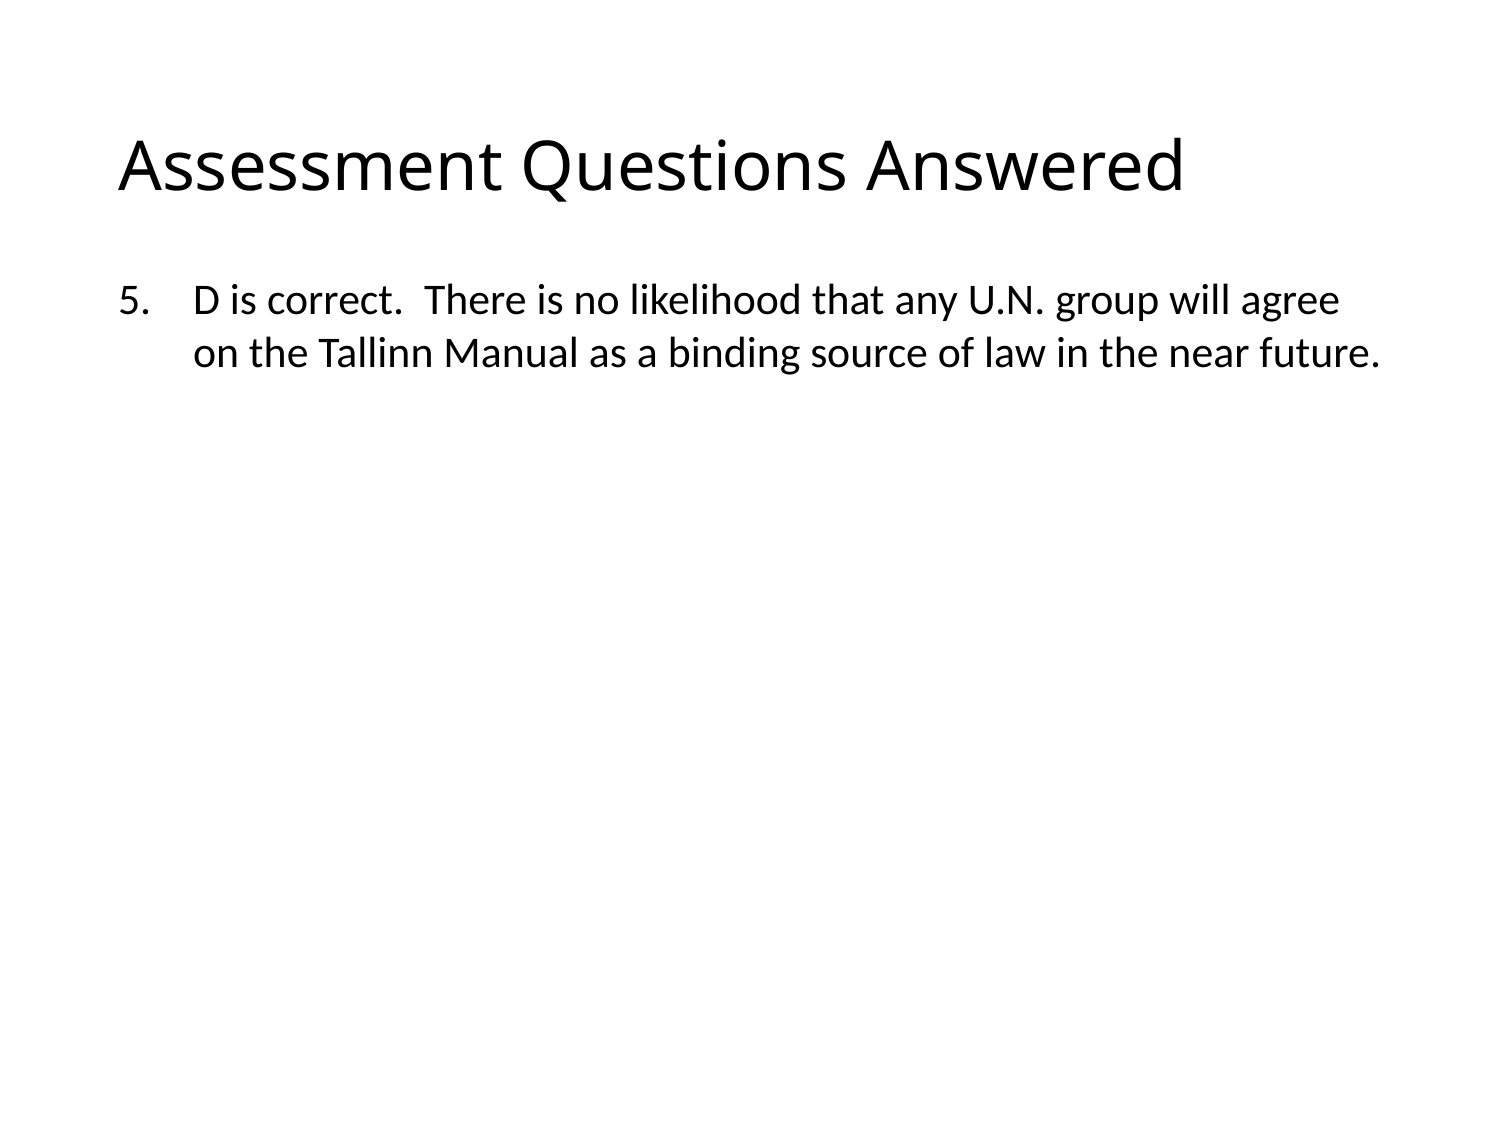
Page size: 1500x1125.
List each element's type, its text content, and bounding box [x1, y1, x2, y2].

title Assessment Questions Answered [102, 59, 1398, 263]
list D is correct. There is no likelihood that any U.N. group will agree on the Tallinn Manual as a binding source of law in the near future. [102, 263, 1398, 978]
